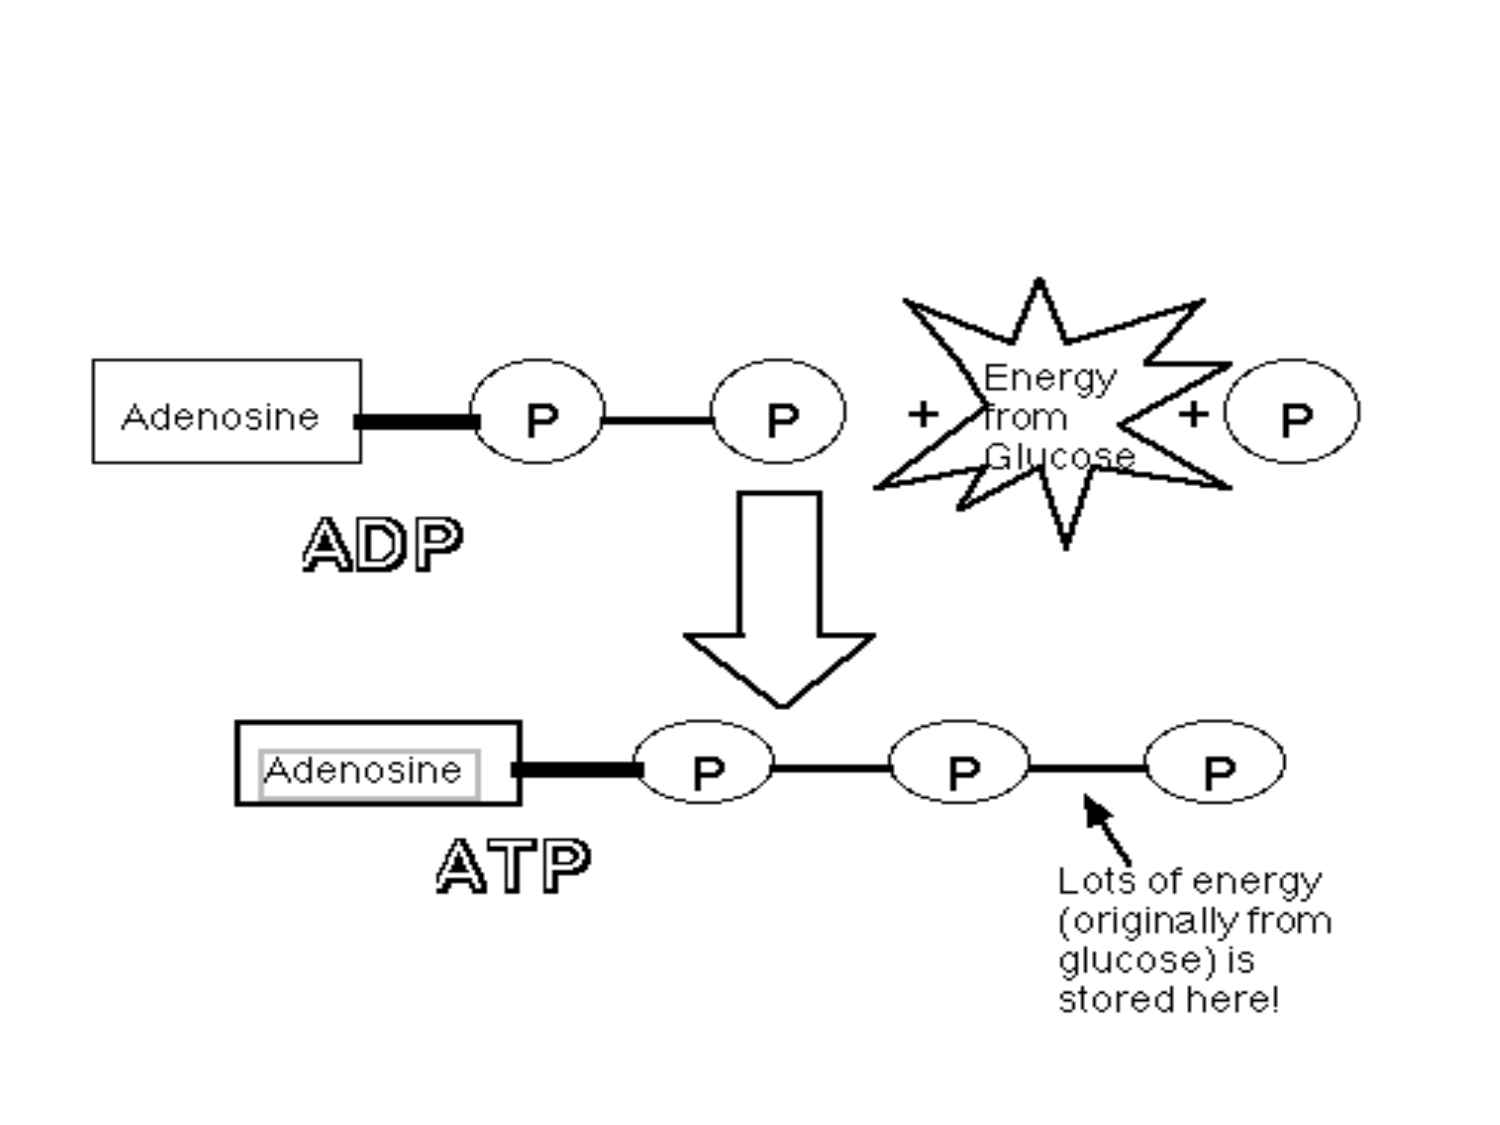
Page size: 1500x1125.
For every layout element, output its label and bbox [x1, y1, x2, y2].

list [74, 262, 1388, 1051]
